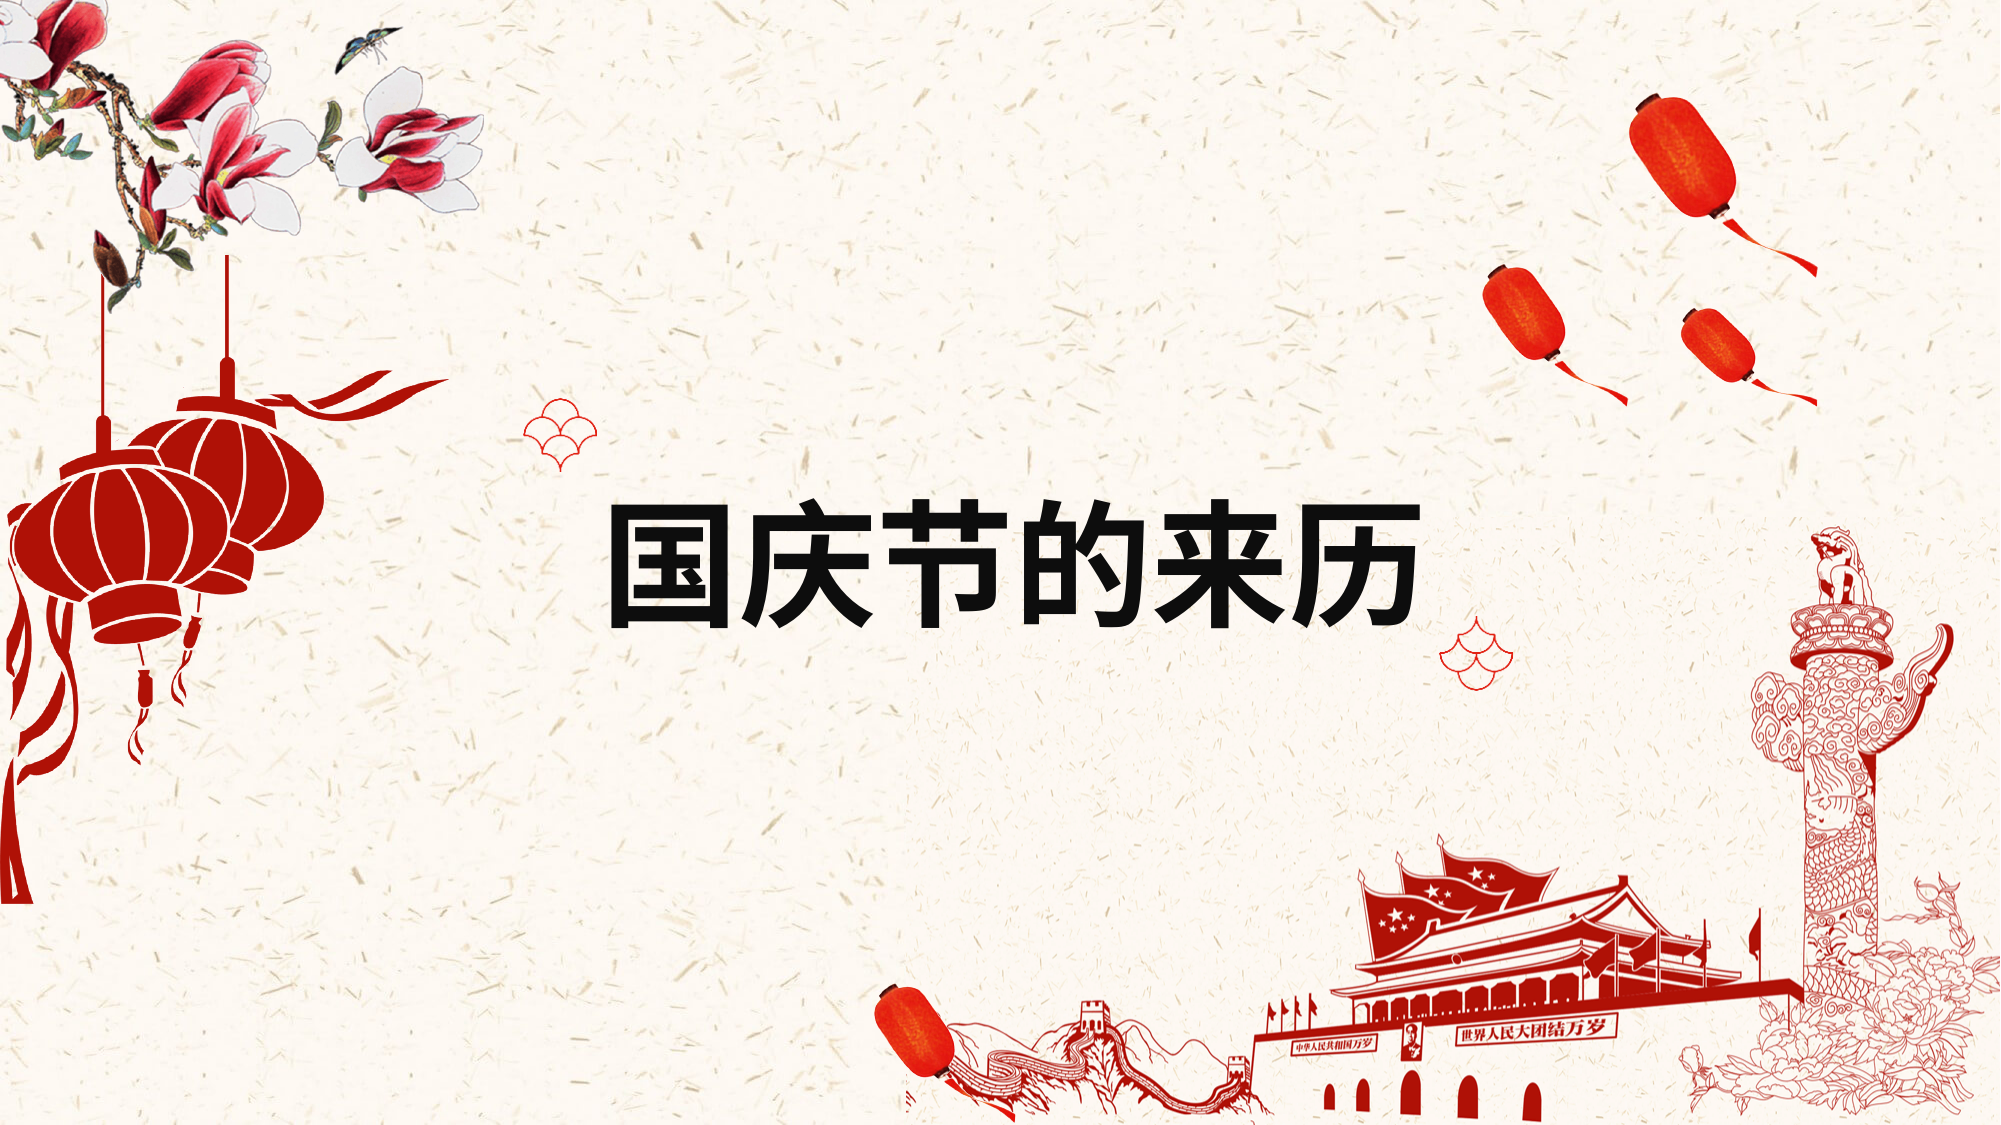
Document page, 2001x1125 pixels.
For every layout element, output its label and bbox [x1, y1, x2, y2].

text_box [523, 398, 1532, 690]
picture [0, 0, 2000, 1125]
